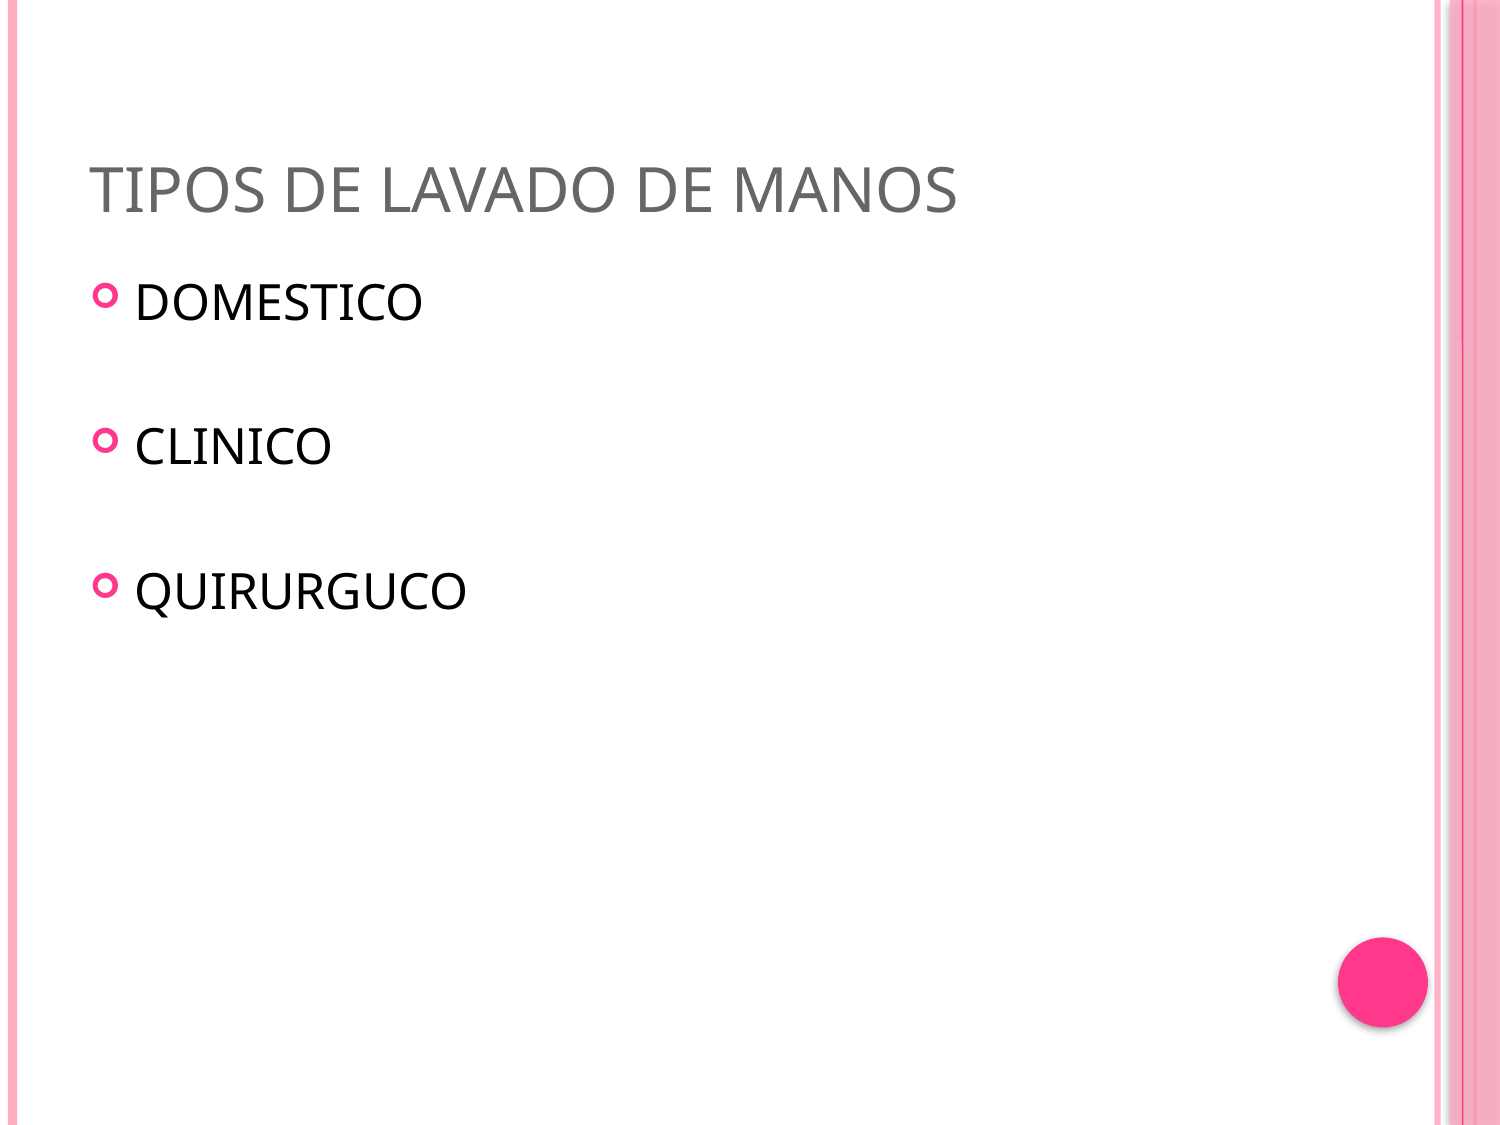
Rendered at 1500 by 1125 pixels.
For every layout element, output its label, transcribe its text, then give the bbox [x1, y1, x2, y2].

title TIPOS DE LAVADO DE MANOS [75, 45, 1300, 233]
list DOMESTICO CLINICO QUIRURGUCO [75, 262, 1300, 1062]
